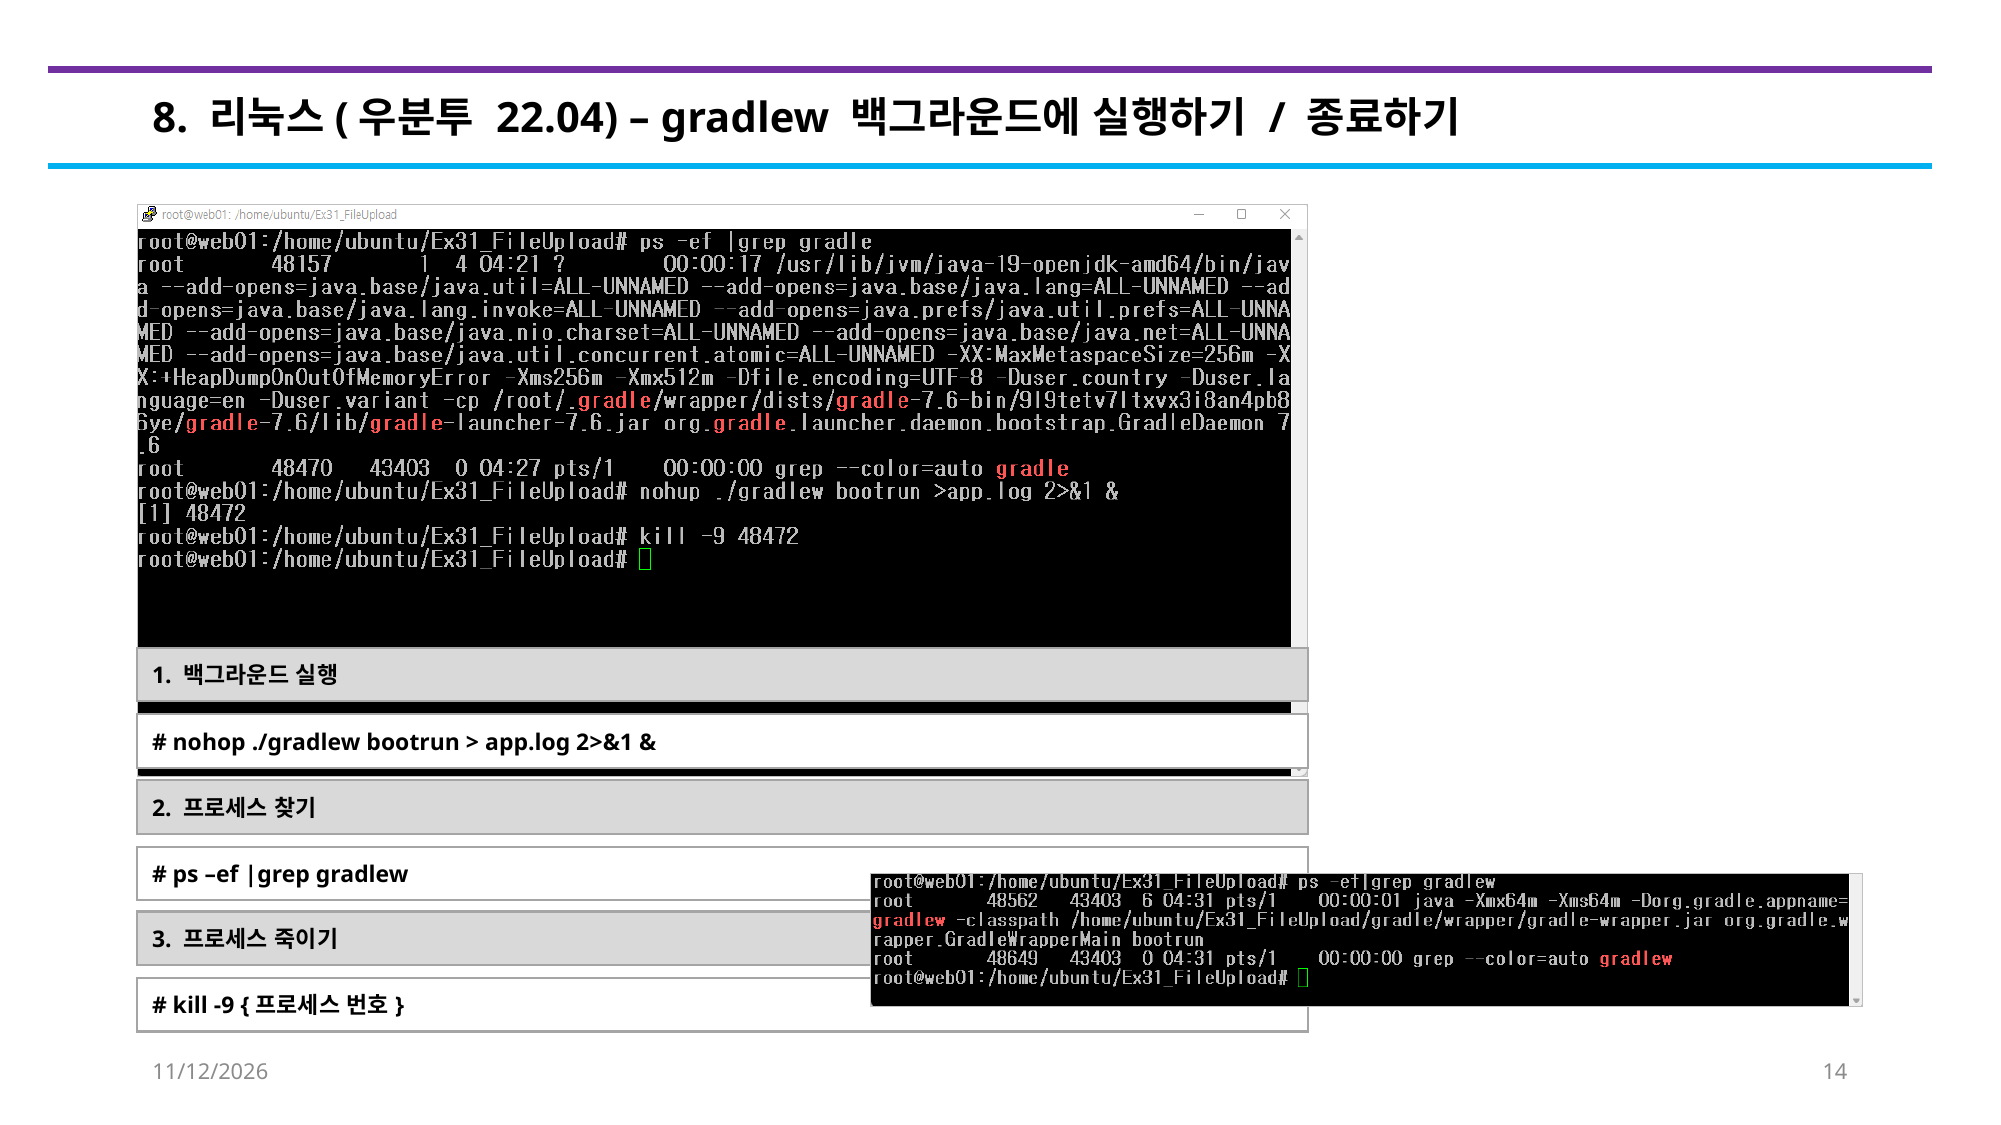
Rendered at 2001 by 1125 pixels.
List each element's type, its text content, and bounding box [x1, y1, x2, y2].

text_box # ps –ef |grep gradlew [136, 846, 1309, 901]
title 8. 리눅스(우분투 22.04) – gradlew 백그라운드에 실행하기 / 종료하기 [137, 81, 1863, 156]
text_box 2. 프로세스 찾기 [136, 779, 1309, 835]
slide_number 14 [1412, 1042, 1863, 1103]
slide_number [137, 1042, 588, 1103]
picture [137, 204, 1308, 777]
picture [870, 873, 1863, 1007]
text_box # kill -9 {프로세스 번호} [136, 977, 1309, 1033]
text_box 3. 프로세스 죽이기 [136, 910, 870, 966]
